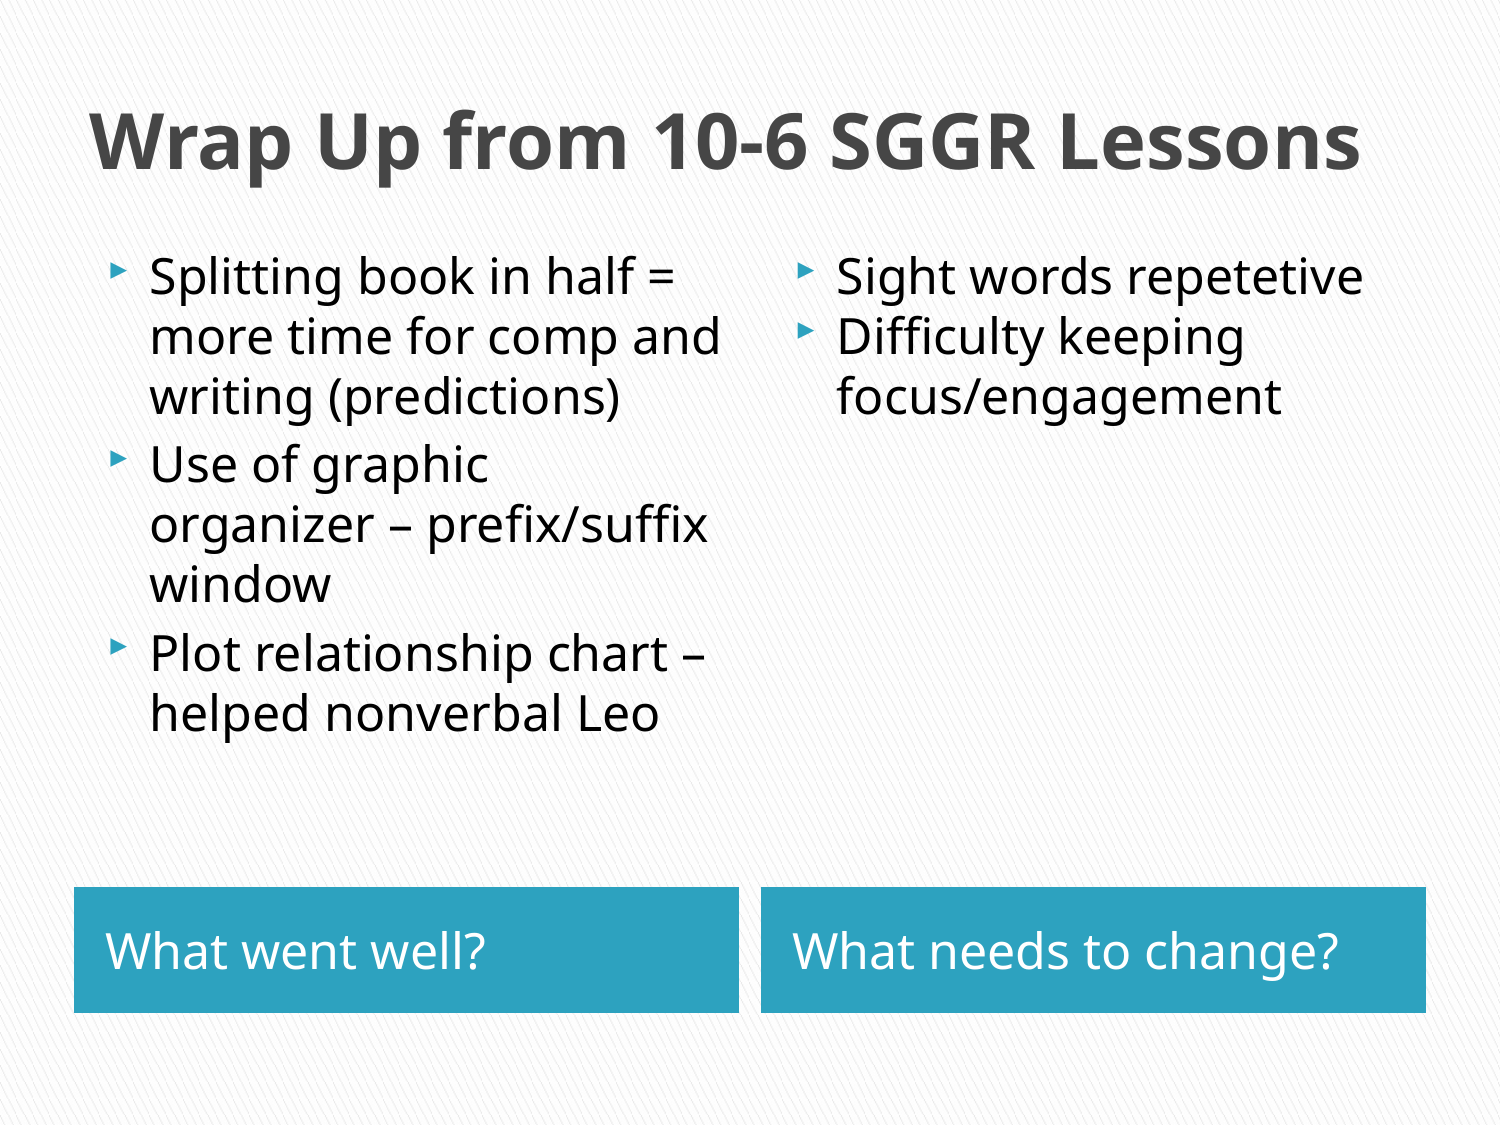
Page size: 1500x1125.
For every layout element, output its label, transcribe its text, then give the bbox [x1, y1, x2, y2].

list Sight words repetetive Difficulty keeping focus/engagement [761, 236, 1425, 884]
list Splitting book in half = more time for comp and writing (predictions) Use of graphic organizer – prefix/suffix window Plot relationship chart – helped nonverbal Leo [75, 236, 738, 884]
title Wrap Up from 10-6 SGGR Lessons [75, 44, 1425, 233]
list What went well? [74, 887, 739, 1013]
list What needs to change? [761, 887, 1426, 1013]
